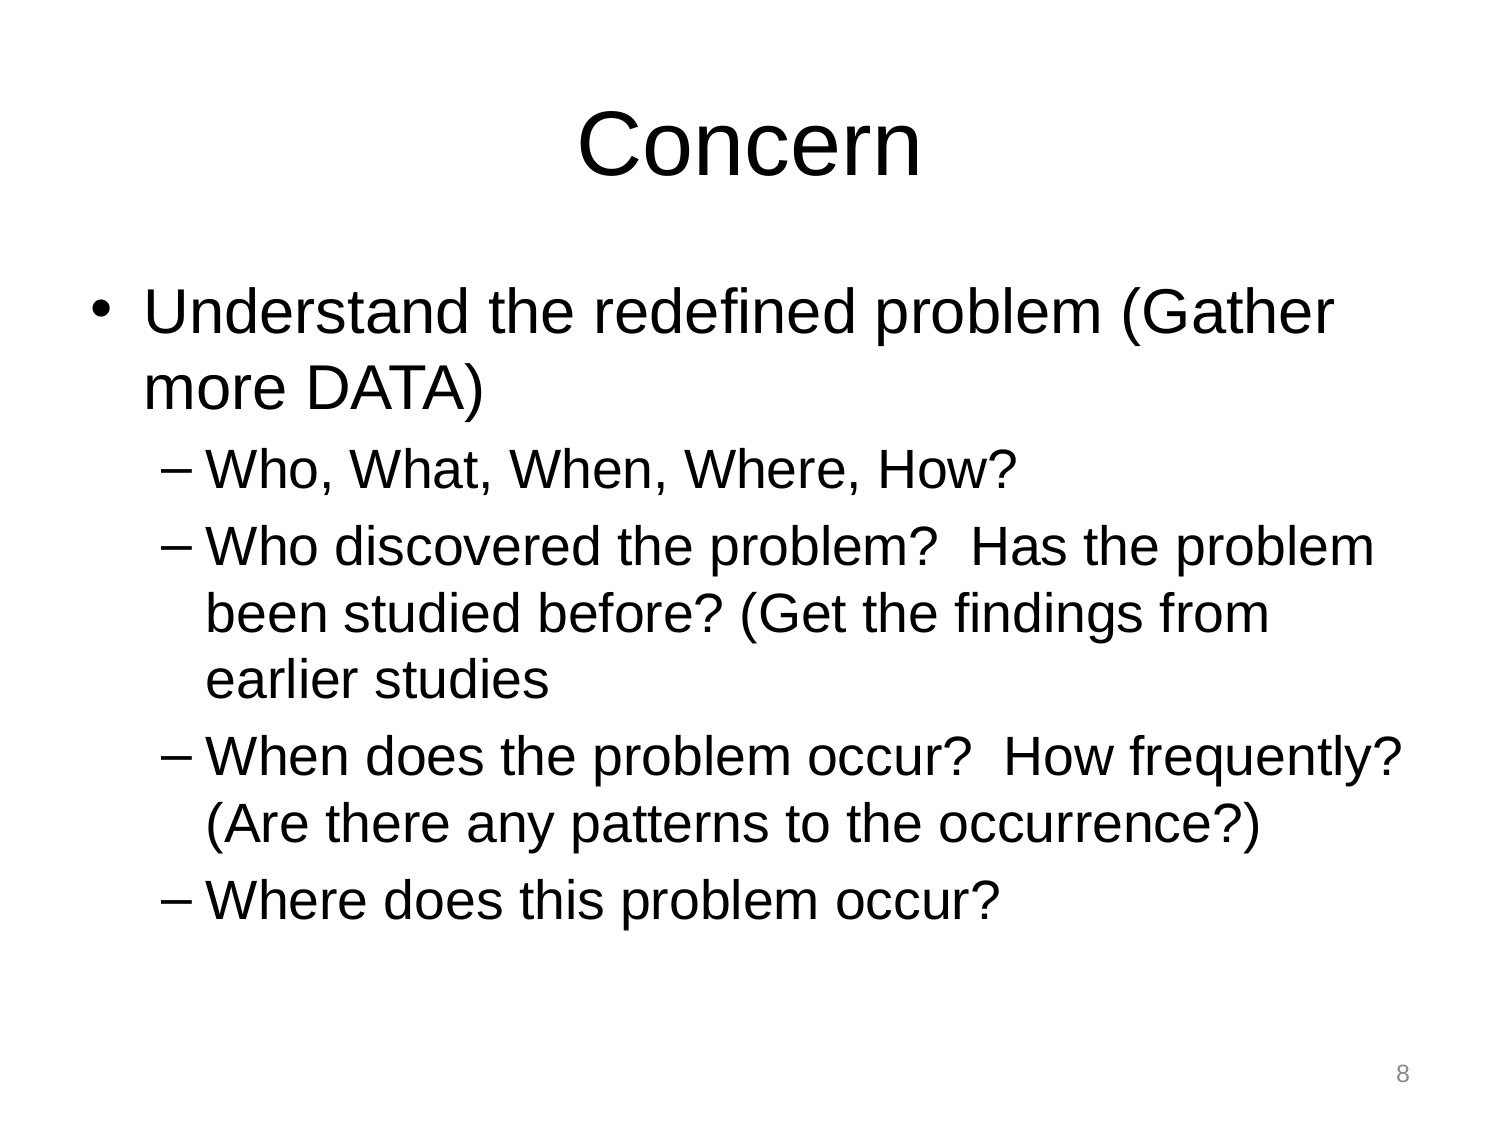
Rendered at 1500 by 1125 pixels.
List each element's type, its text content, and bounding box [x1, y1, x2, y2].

title Concern [75, 45, 1425, 233]
slide_number 8 [1074, 1042, 1425, 1103]
list Understand the redefined problem (Gather more DATA) Who, What, When, Where, How? Who discovered the problem? Has the problem been studied before? (Get the findings from earlier studies When does the problem occur? How frequently? (Are there any patterns to the occurrence?) Where does this problem occur? [75, 262, 1425, 1005]
